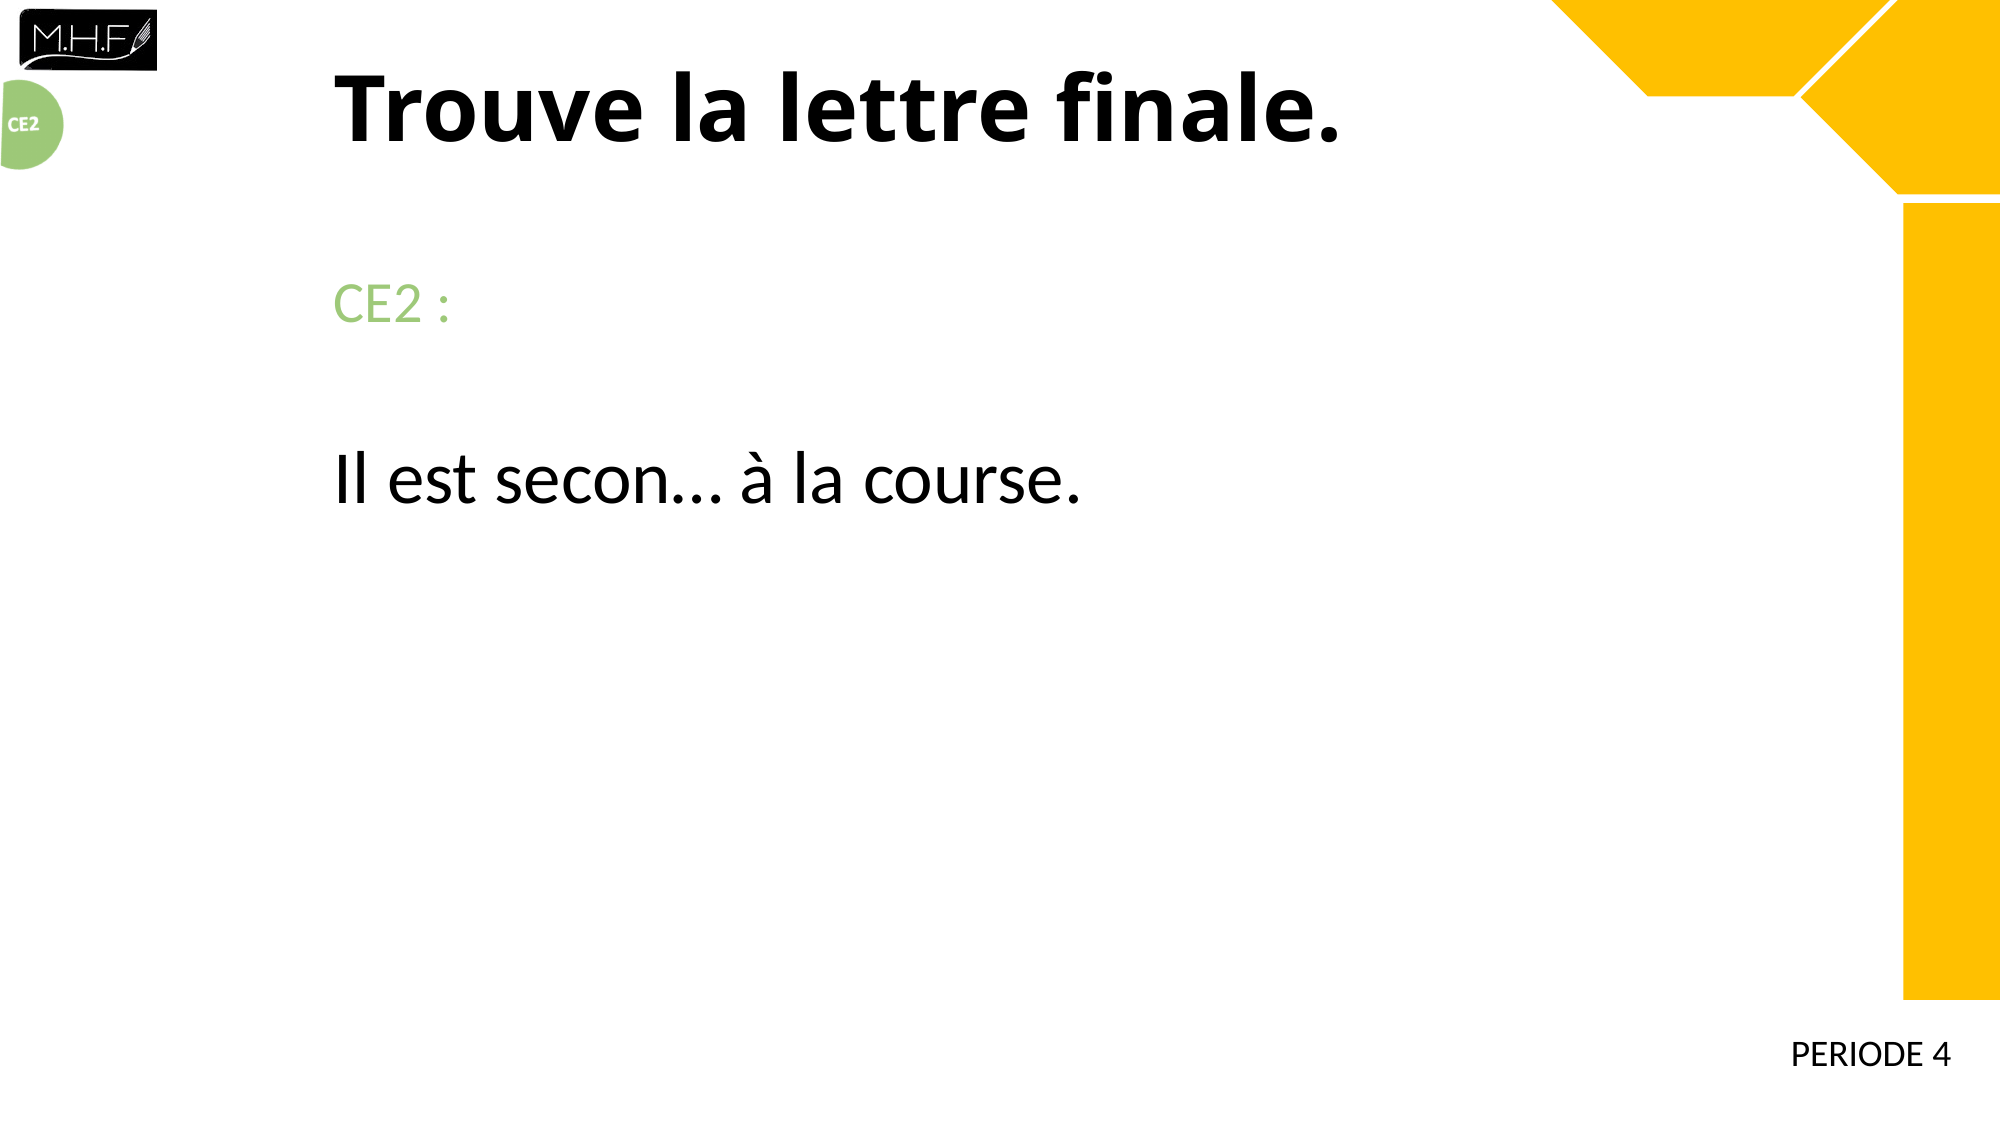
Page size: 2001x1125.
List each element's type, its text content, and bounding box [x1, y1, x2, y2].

text_box [1902, 202, 2000, 1001]
text_box CE2 : Il est secon… à la course. [318, 264, 1201, 979]
text_box [1549, 0, 1892, 98]
text_box [1799, 0, 2000, 196]
picture [0, 7, 157, 208]
text_box PERIODE 4 [1362, 1021, 1967, 1125]
title Trouve la lettre finale. [318, 3, 1865, 221]
